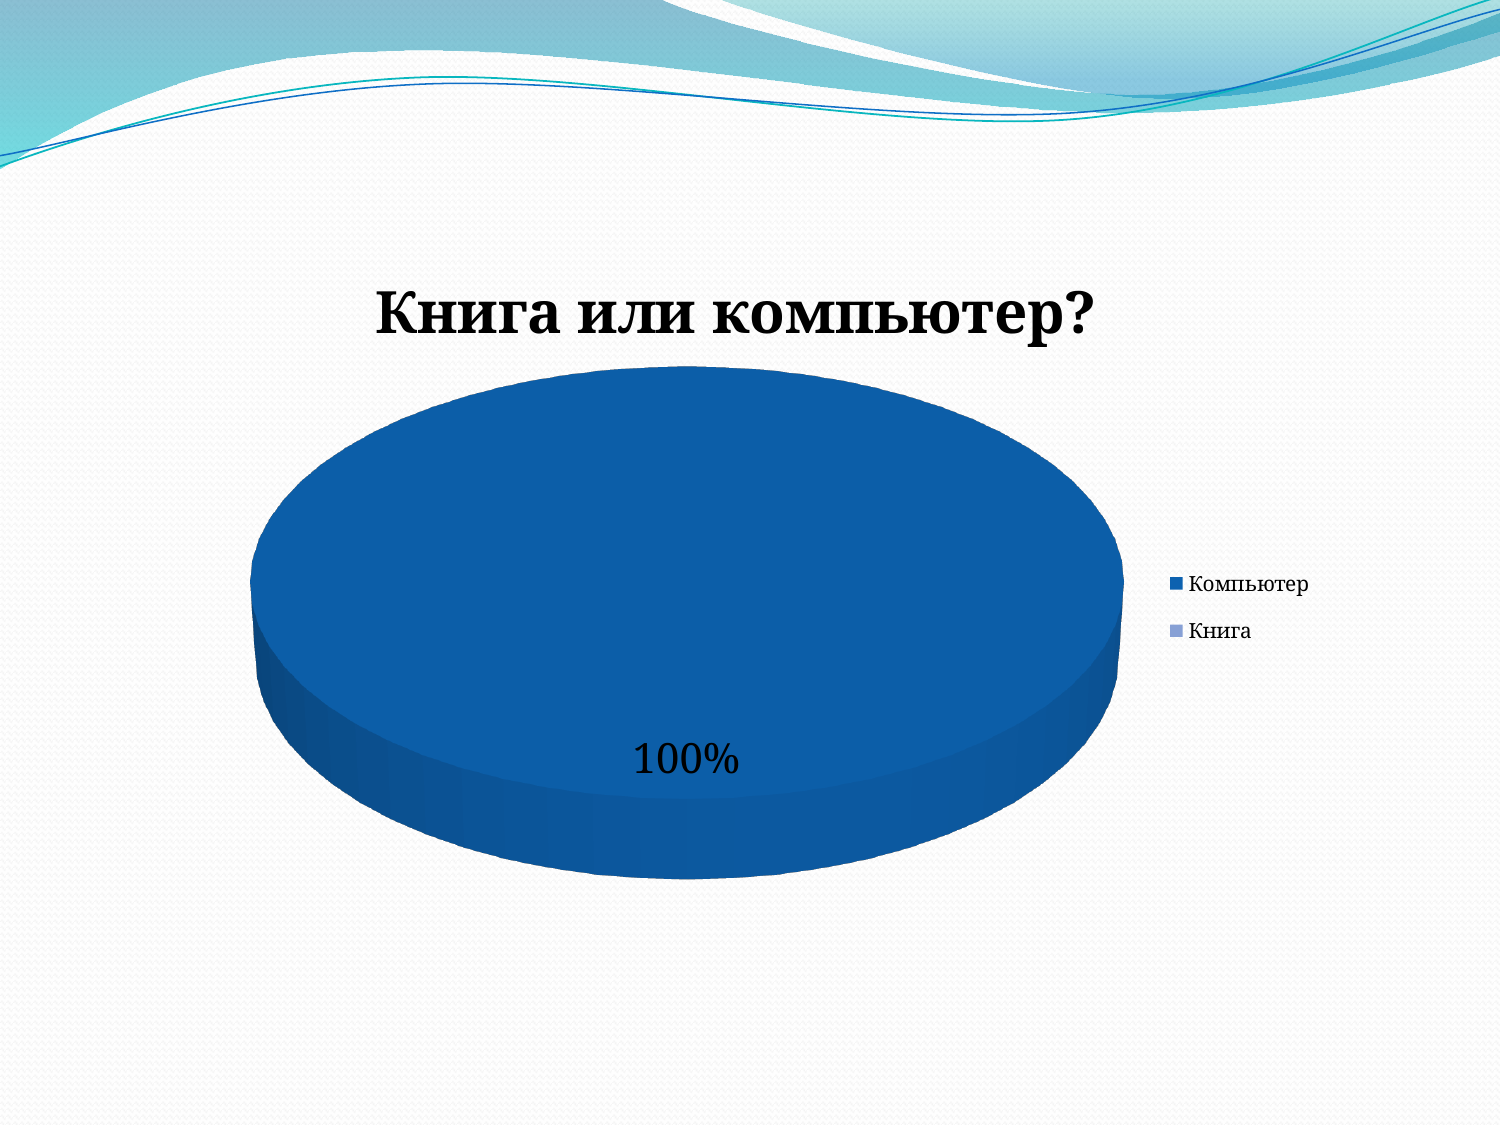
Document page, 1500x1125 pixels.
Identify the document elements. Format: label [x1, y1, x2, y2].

chart [163, 234, 1348, 915]
